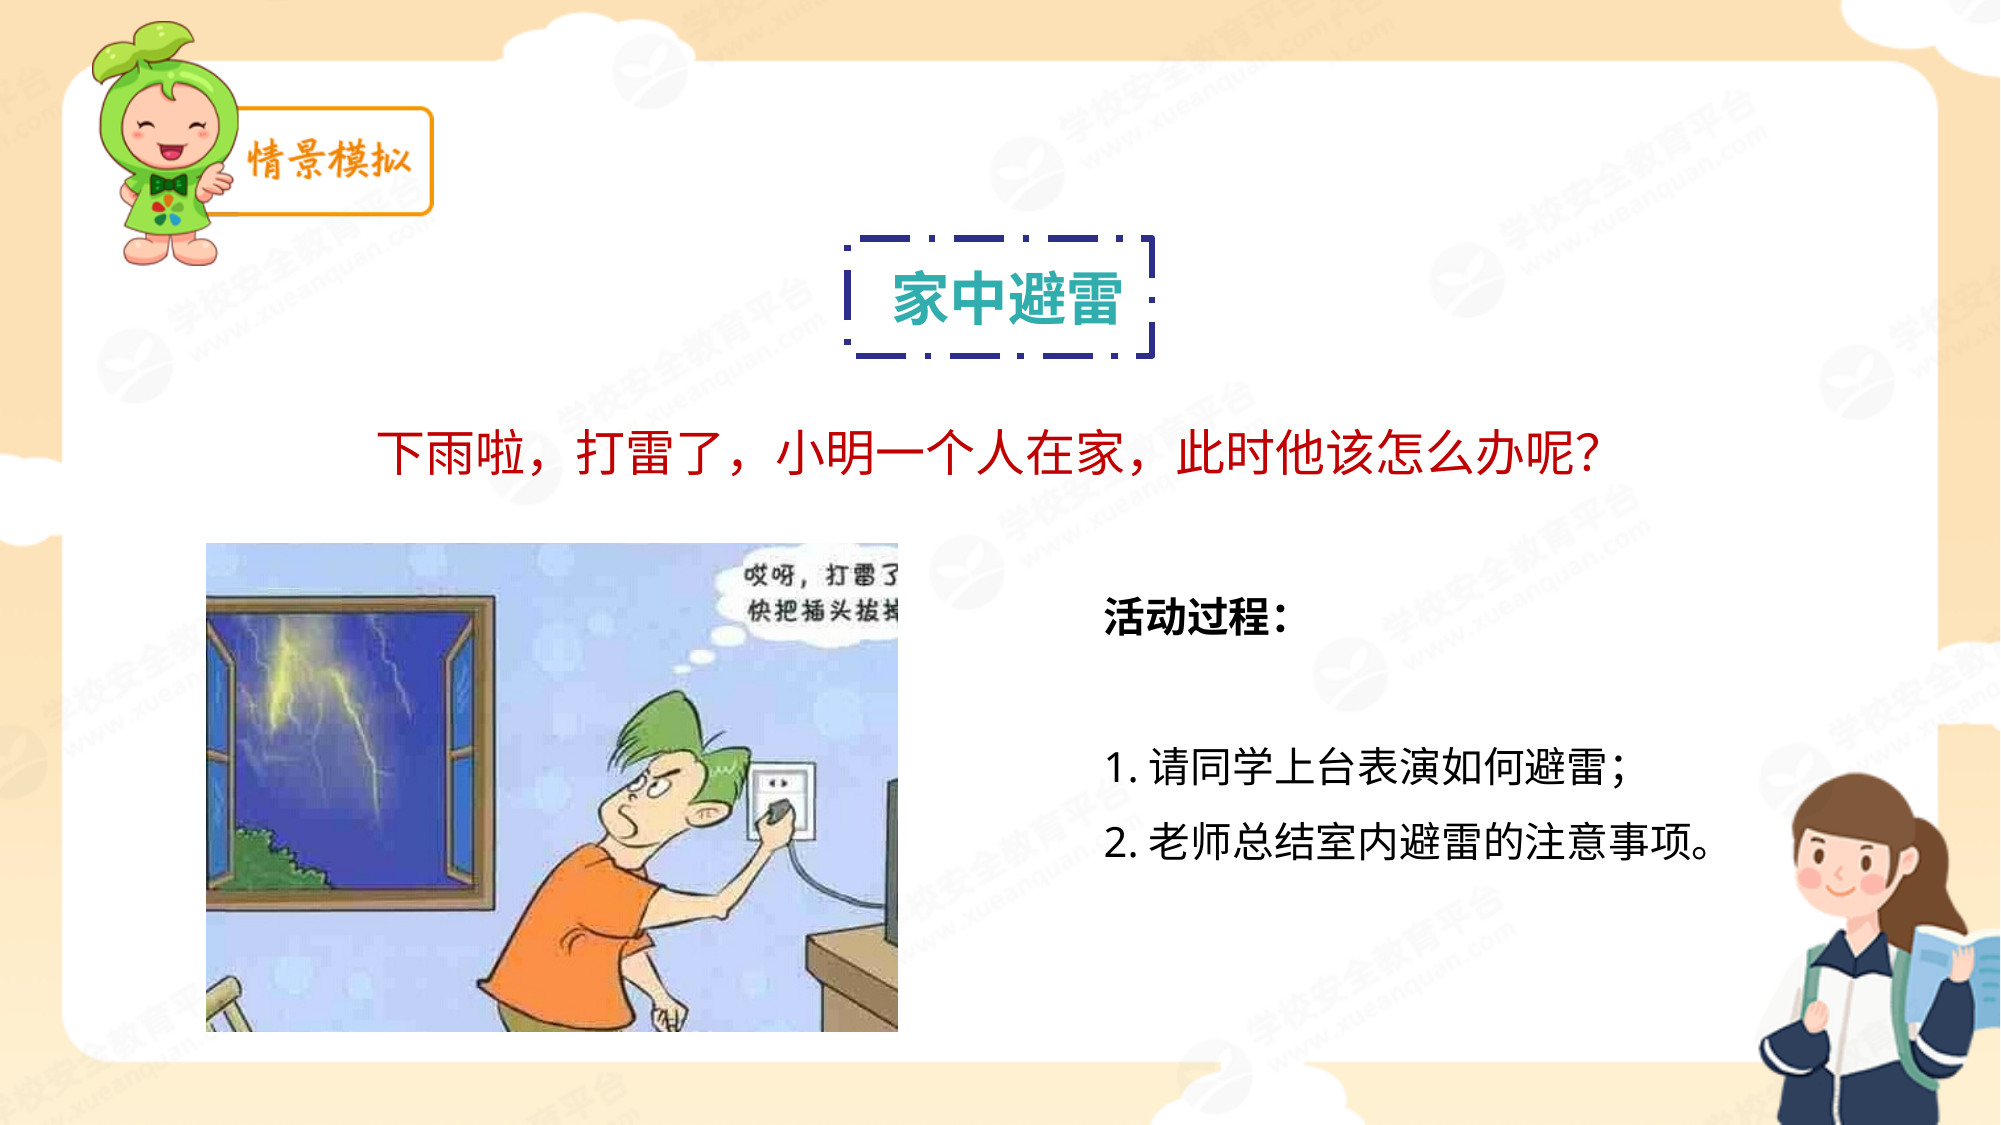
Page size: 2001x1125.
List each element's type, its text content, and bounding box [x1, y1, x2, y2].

text_box 下雨啦，打雷了，小明一个人在家，此时他该怎么办呢？ [302, 413, 1698, 489]
picture [0, 0, 2001, 1125]
text_box 活动过程： 1.请同学上台表演如何避雷； 2.老师总结室内避雷的注意事项。 [1089, 558, 1722, 874]
text_box 家中避雷 [846, 236, 1154, 358]
